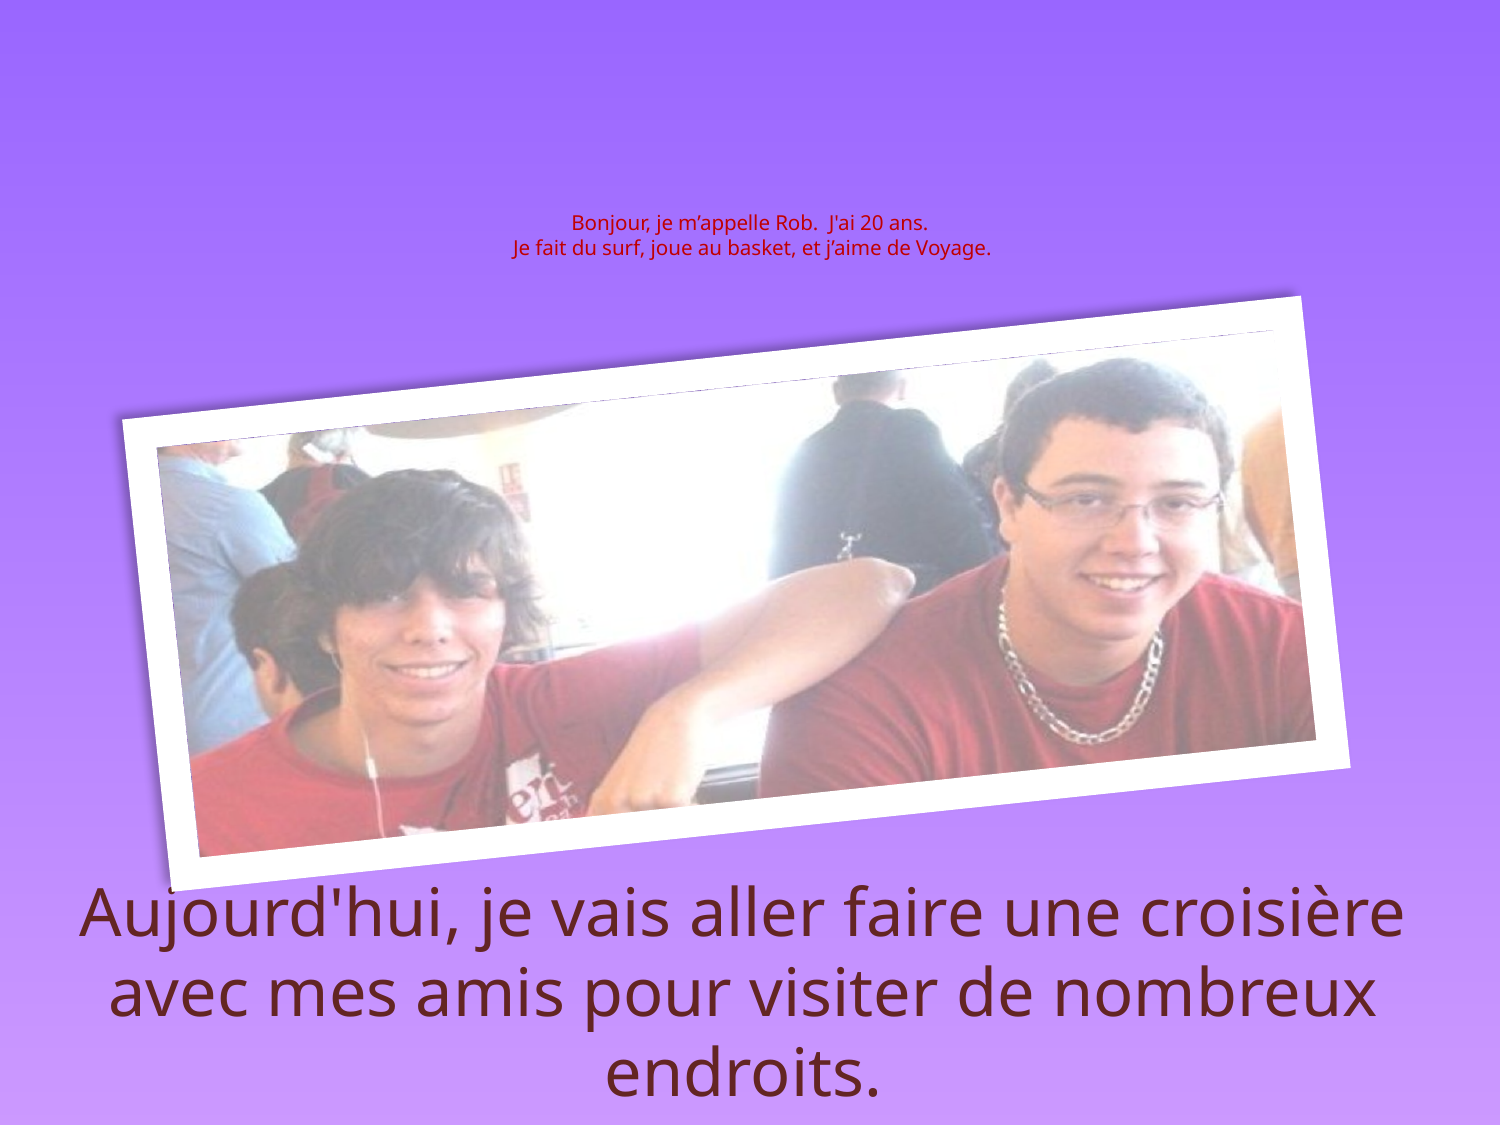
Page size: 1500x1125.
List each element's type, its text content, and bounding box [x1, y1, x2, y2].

subtitle Aujourd'hui, je vais aller faire une croisière avec mes amis pour visiter de nombreux endroits. [37, 862, 1450, 1088]
title Bonjour, je m’appelle Rob. J'ai 20 ans. Je fait du surf, joue au basket, et j’aime de Voyage. [112, 112, 1388, 375]
picture [158, 331, 1316, 857]
